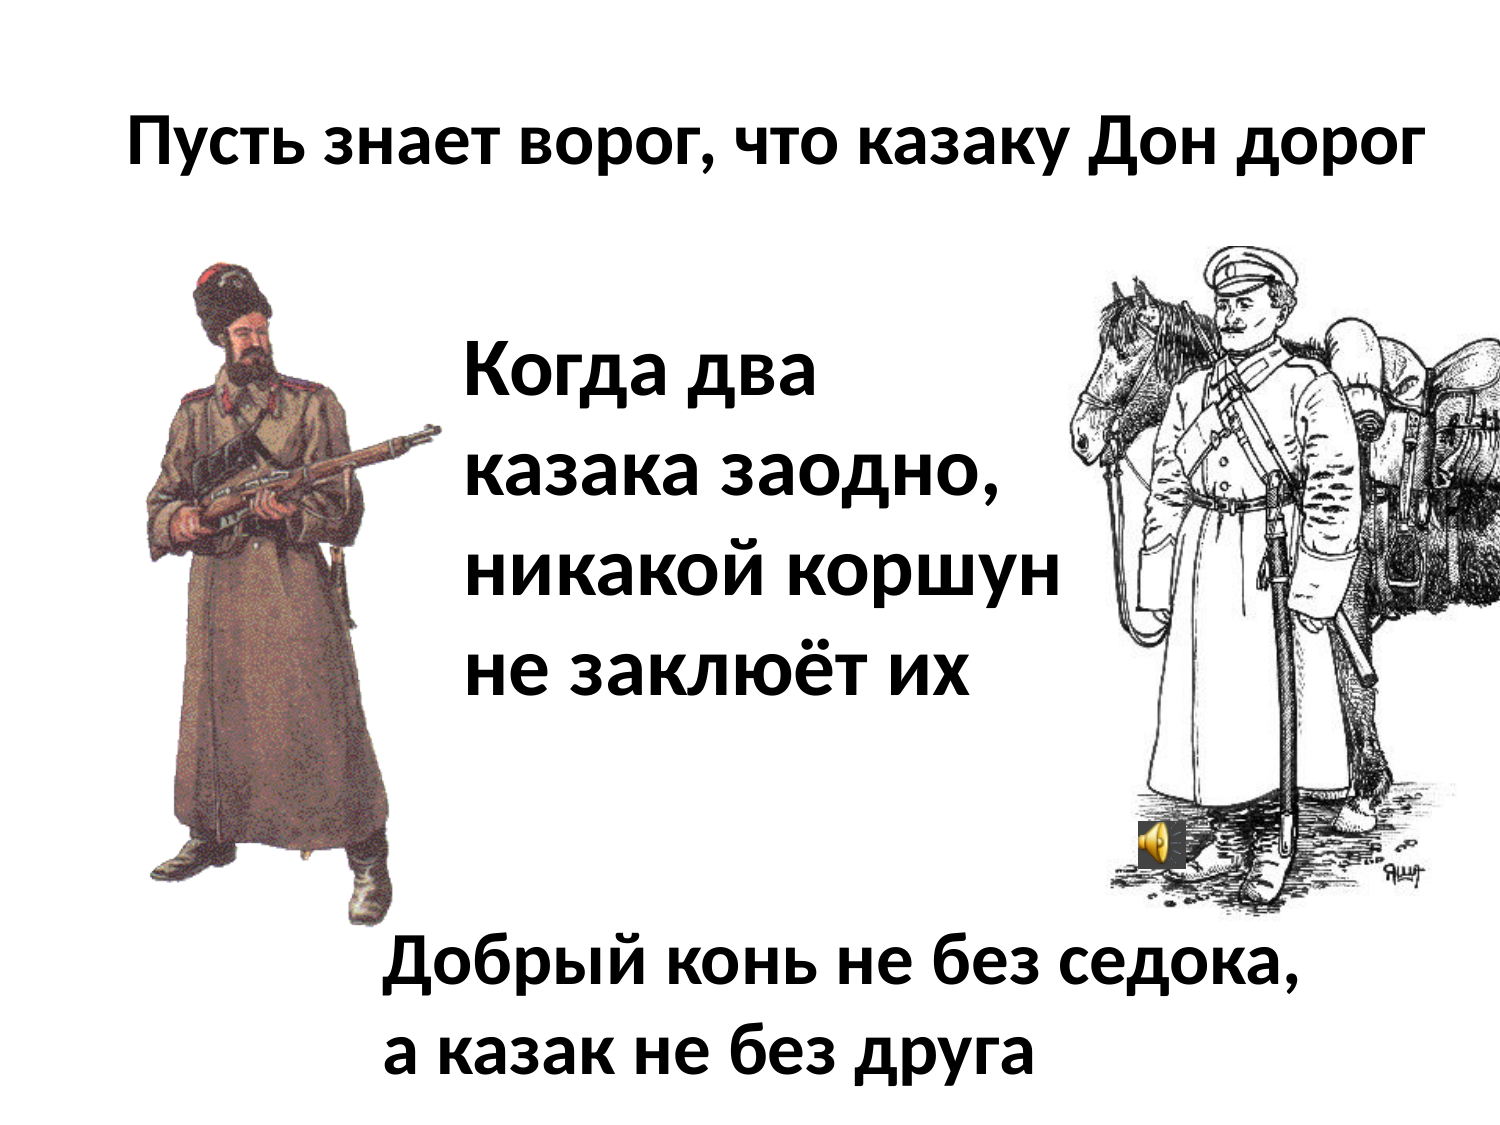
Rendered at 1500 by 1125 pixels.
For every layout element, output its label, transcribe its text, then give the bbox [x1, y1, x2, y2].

text_box Добрый конь не без седока, а казак не без друга [367, 902, 1335, 1098]
picture [140, 257, 446, 929]
picture [1030, 245, 1500, 926]
text_box Когда два казака заодно, никакой коршун не заклюёт их [449, 304, 1025, 765]
text_box Пусть знает ворог, что казаку Дон дорог [112, 81, 1443, 187]
